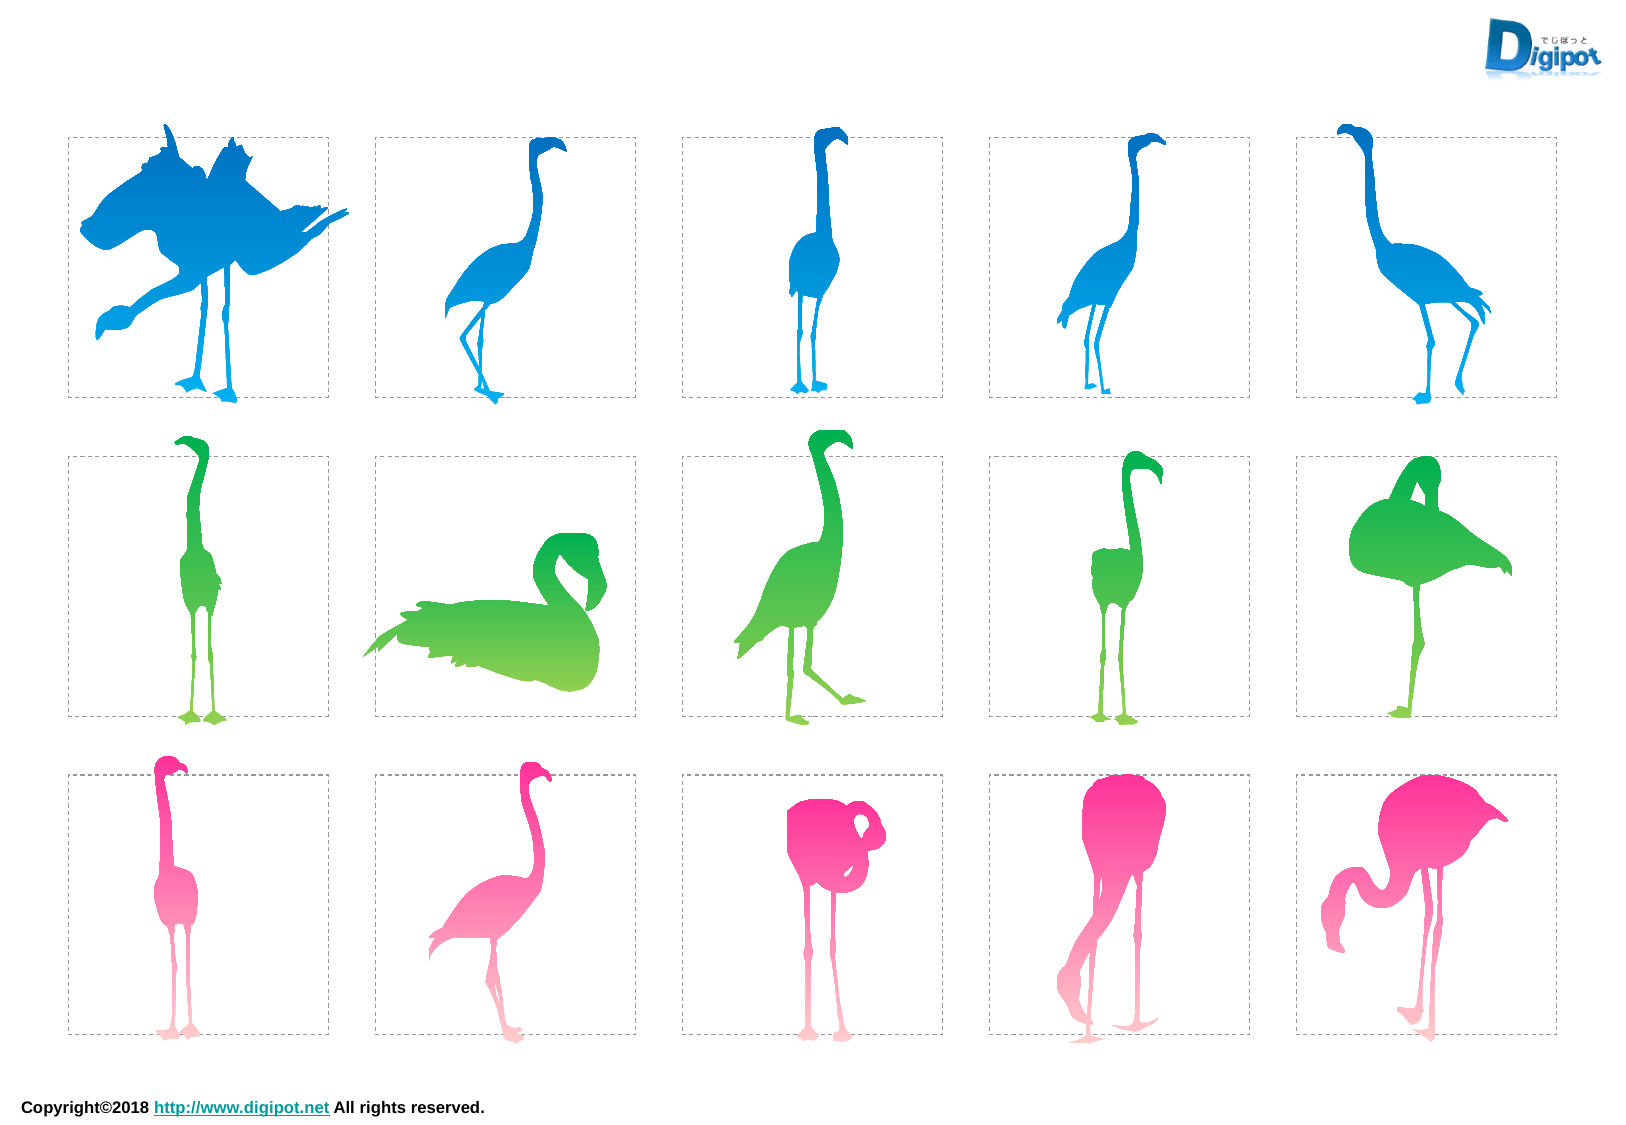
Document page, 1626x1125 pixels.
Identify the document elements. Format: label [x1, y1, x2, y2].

text_box [153, 756, 201, 1041]
picture [1485, 18, 1602, 82]
text_box [444, 137, 568, 405]
text_box [786, 798, 887, 1042]
text_box [173, 435, 227, 726]
text_box [1349, 456, 1513, 719]
text_box [428, 761, 552, 1044]
text_box [363, 532, 608, 692]
text_box [1056, 133, 1167, 395]
text_box [1336, 123, 1492, 405]
text_box [734, 429, 866, 726]
text_box [1320, 774, 1508, 1043]
text_box [1089, 451, 1164, 726]
text_box [80, 124, 349, 404]
text_box [1056, 773, 1166, 1044]
text_box [788, 126, 849, 395]
